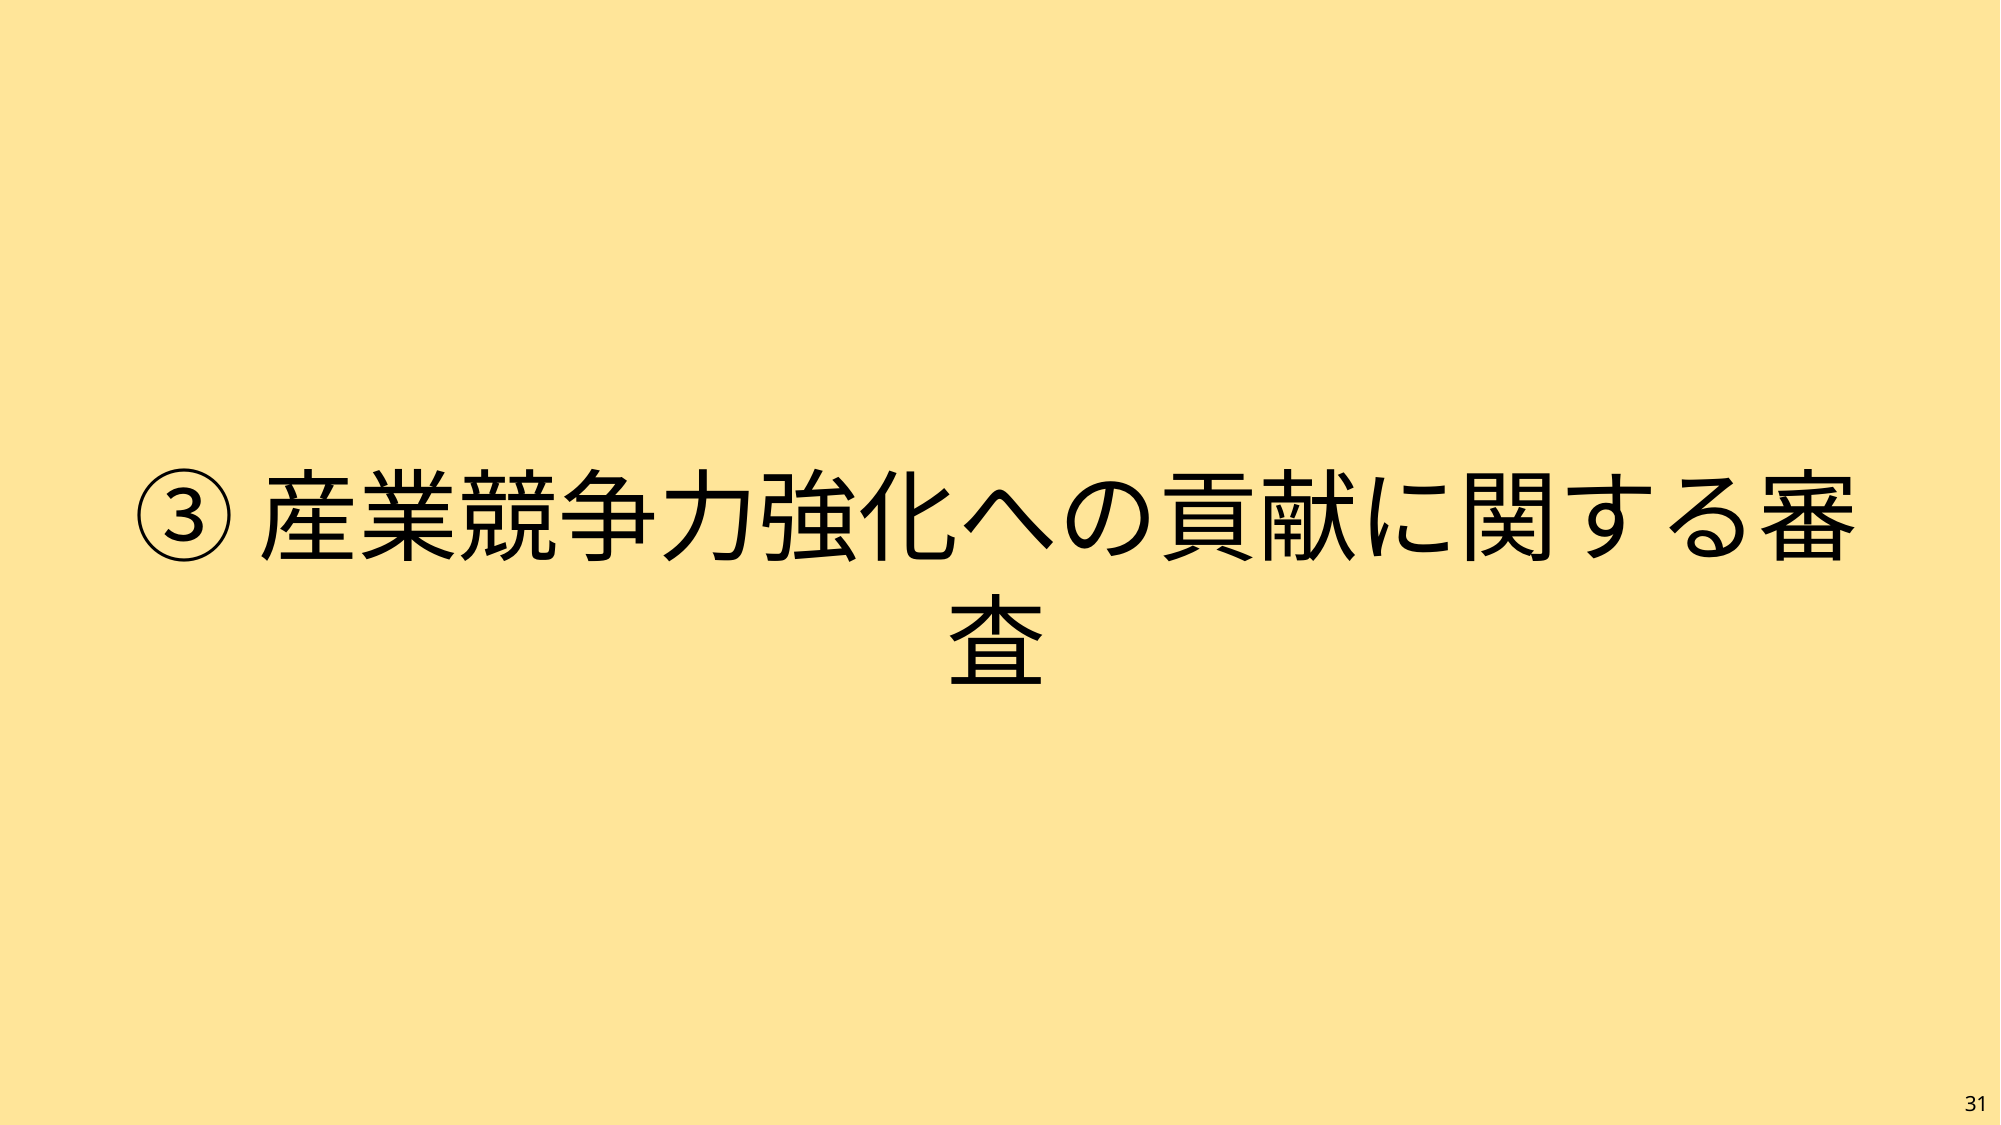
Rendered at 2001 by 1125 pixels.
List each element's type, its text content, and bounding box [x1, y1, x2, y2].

text_box ③産業競争力強化への貢献に関する審査 [39, 298, 1954, 827]
